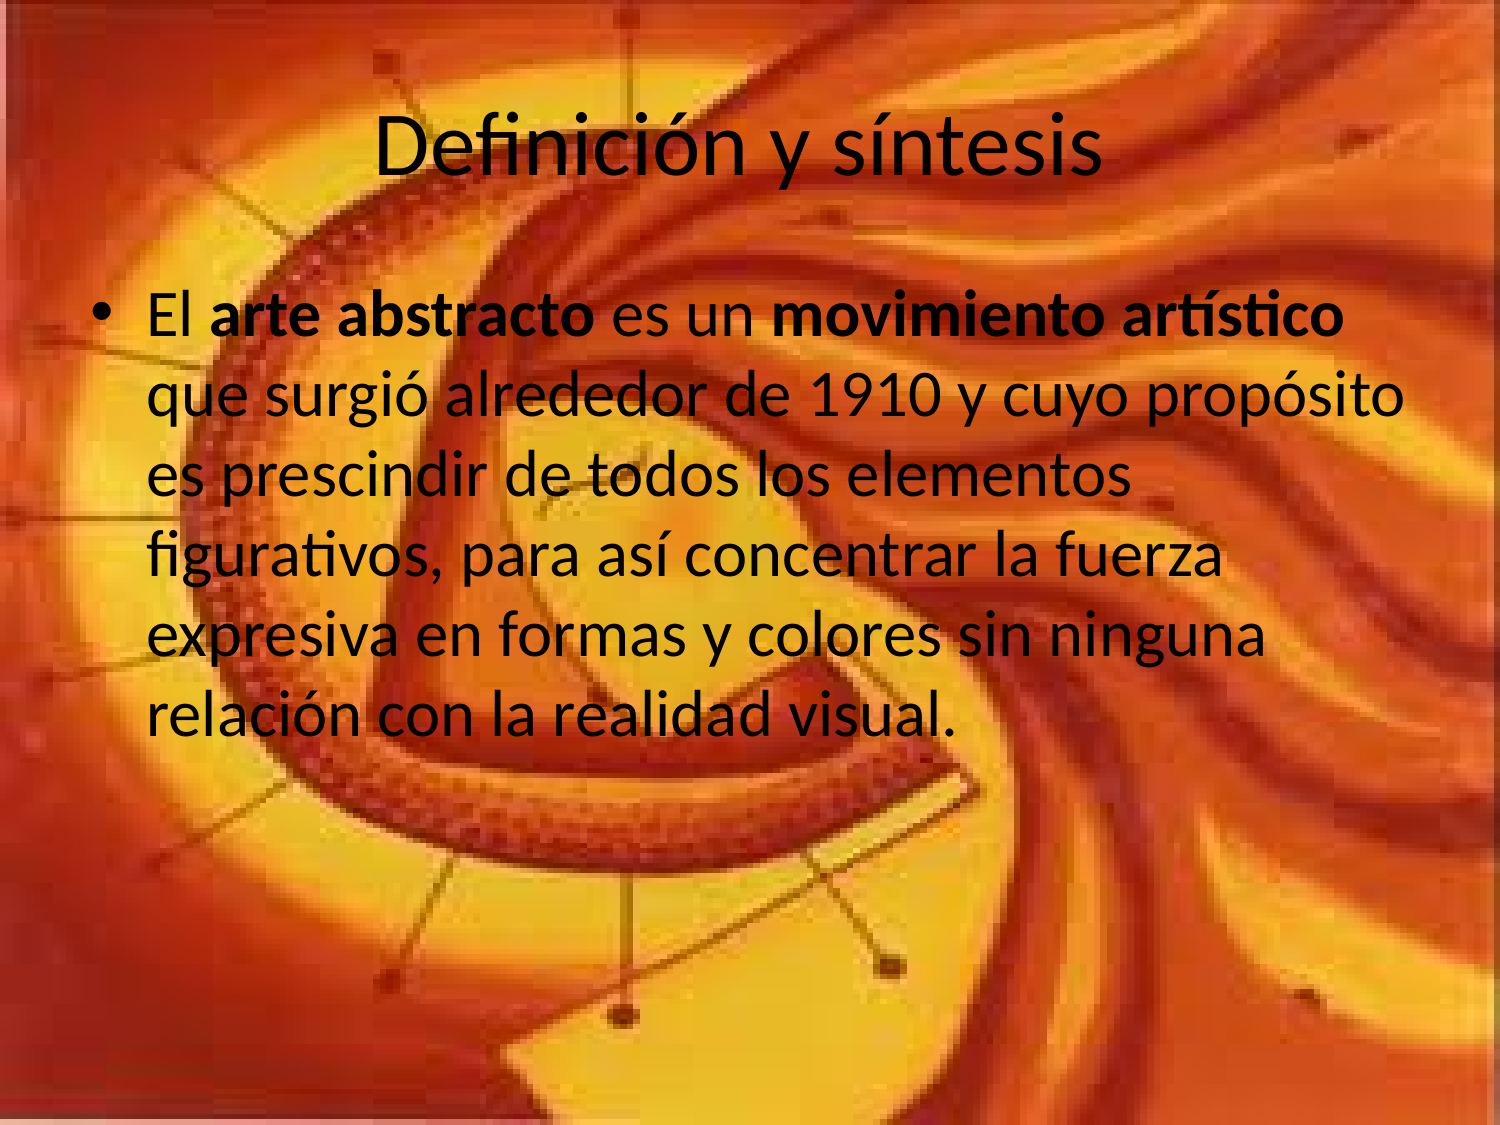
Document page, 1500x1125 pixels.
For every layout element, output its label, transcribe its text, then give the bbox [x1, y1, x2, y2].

title Definición y síntesis [75, 45, 1425, 233]
picture [0, 0, 1500, 1125]
list El arte abstracto es un movimiento artístico que surgió alrededor de 1910 y cuyo propósito es prescindir de todos los elementos figurativos, para así concentrar la fuerza expresiva en formas y colores sin ninguna relación con la realidad visual. [75, 262, 1425, 1005]
